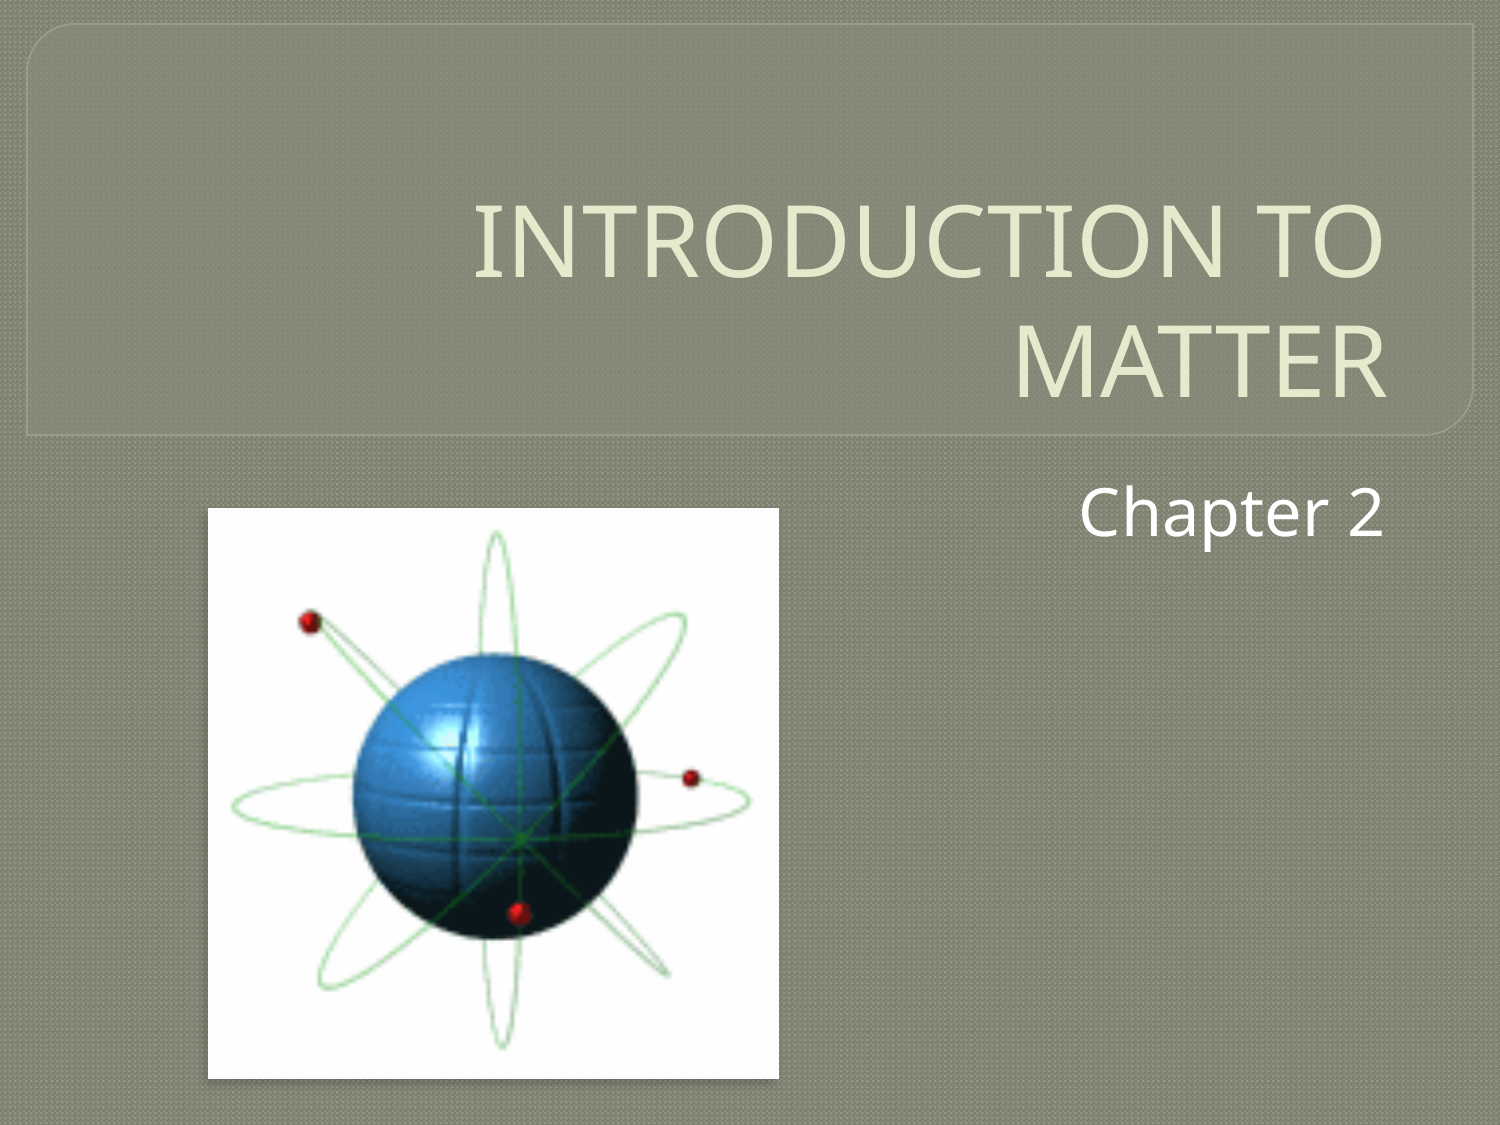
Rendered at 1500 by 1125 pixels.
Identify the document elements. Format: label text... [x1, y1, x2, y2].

picture [224, 524, 763, 1063]
title INTRODUCTION TO MATTER [76, 62, 1427, 425]
subtitle Chapter 2 [350, 462, 1427, 750]
